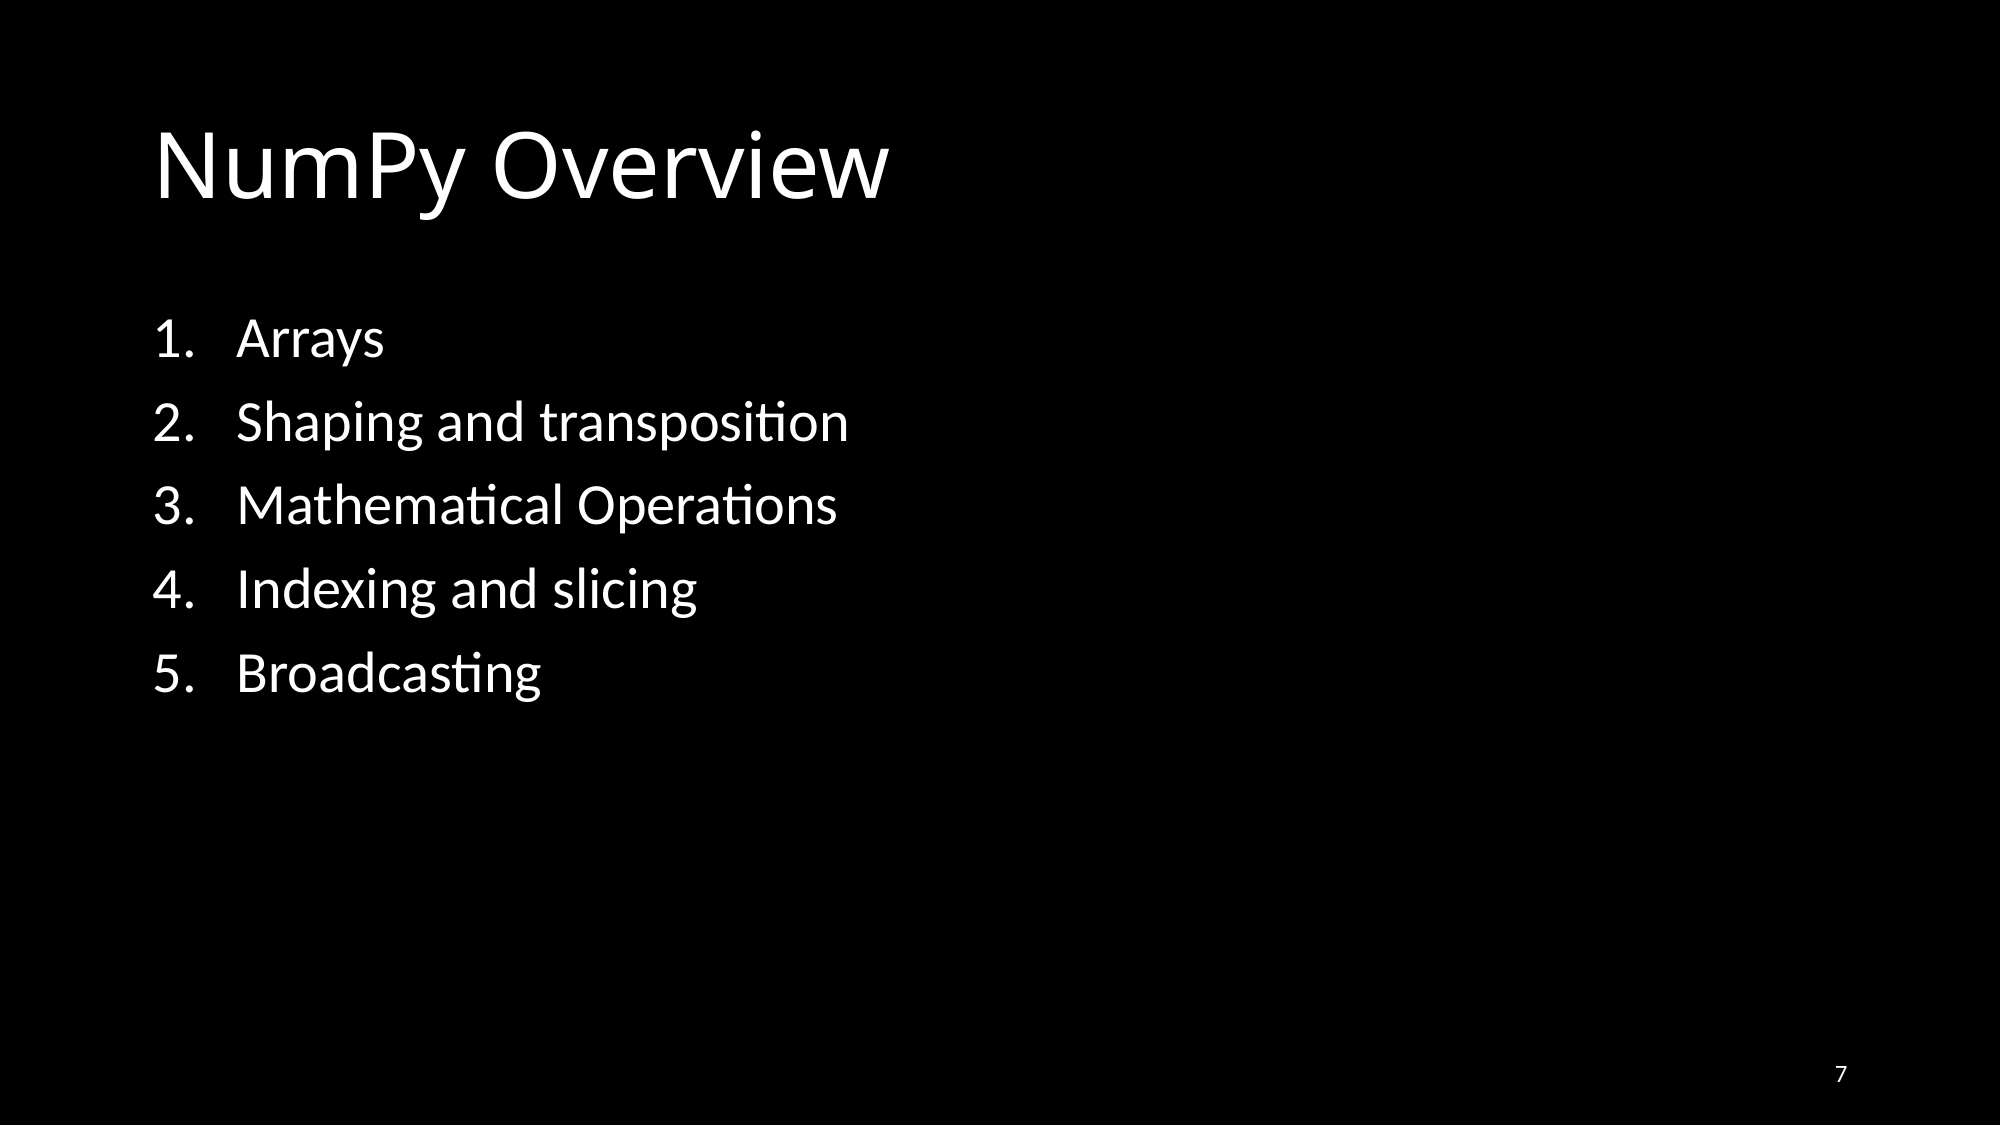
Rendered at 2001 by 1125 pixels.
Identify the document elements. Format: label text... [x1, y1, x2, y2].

slide_number 7 [1412, 1042, 1863, 1103]
list Arrays Shaping and transposition Mathematical Operations Indexing and slicing Broadcasting [137, 299, 1863, 1014]
title NumPy Overview [137, 59, 1863, 278]
